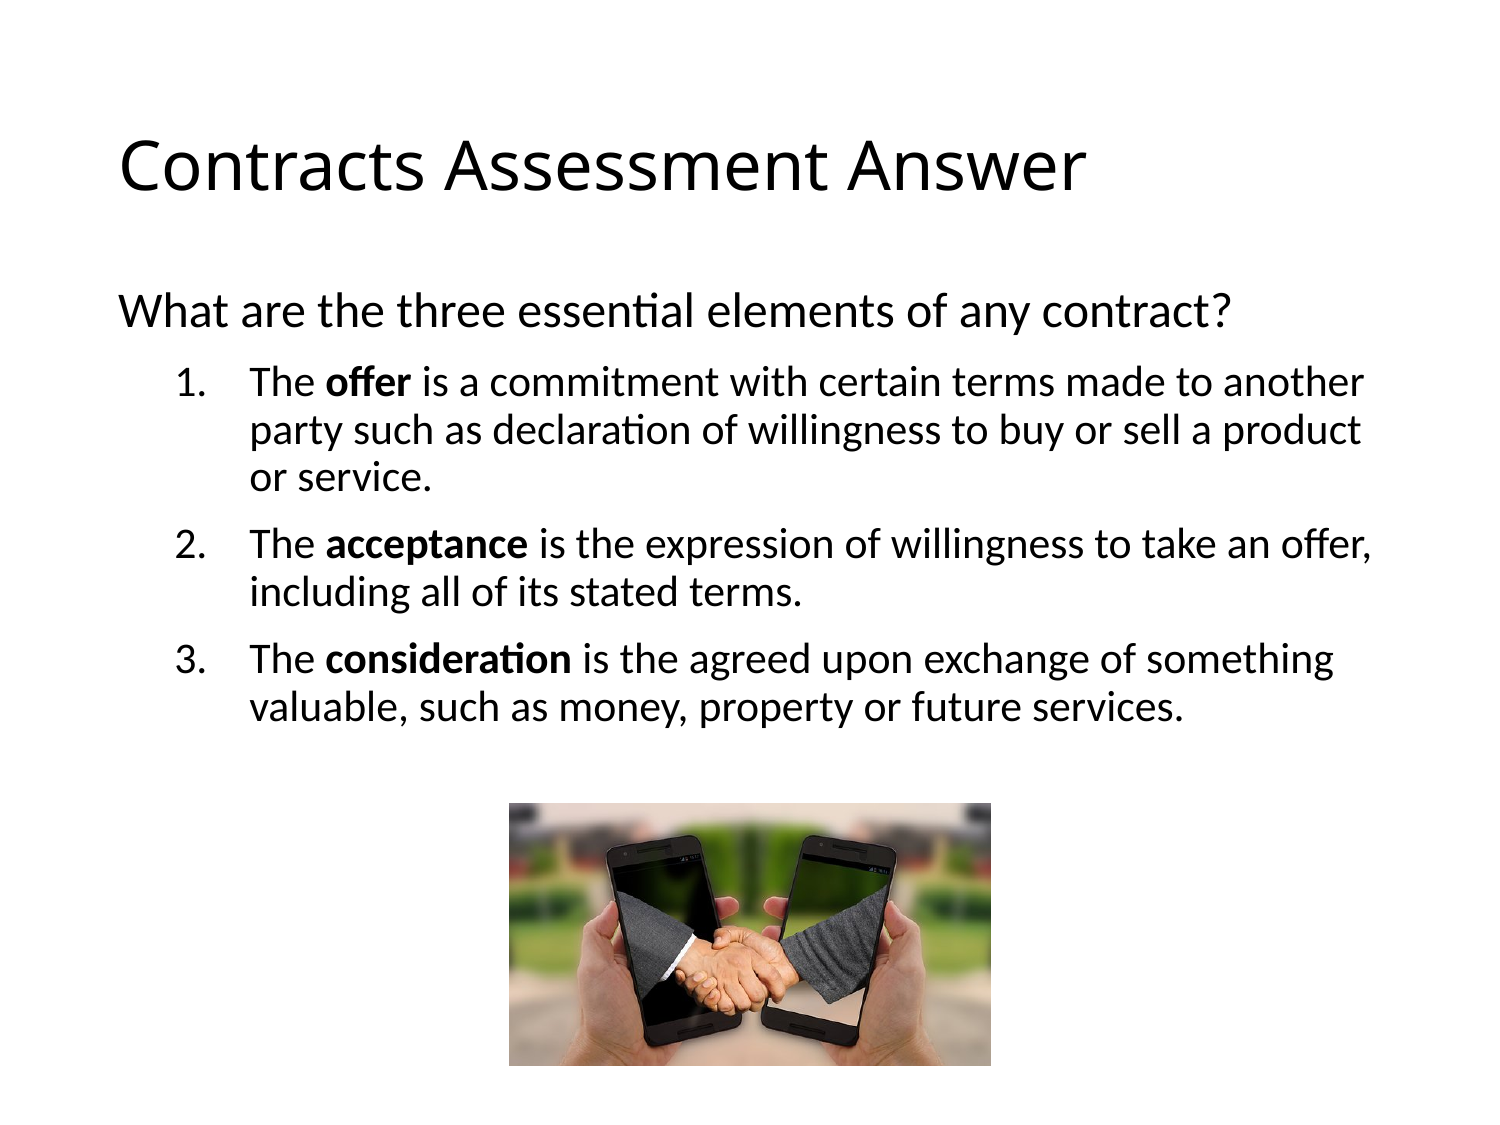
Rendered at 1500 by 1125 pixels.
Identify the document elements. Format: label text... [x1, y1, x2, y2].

list What are the three essential elements of any contract? The offer is a commitment with certain terms made to another party such as declaration of willingness to buy or sell a product or service. The acceptance is the expression of willingness to take an offer, including all of its stated terms. The consideration is the agreed upon exchange of something valuable, such as money, property or future services. [102, 277, 1398, 992]
title Contracts Assessment Answer [102, 59, 1398, 277]
picture [509, 803, 991, 1066]
